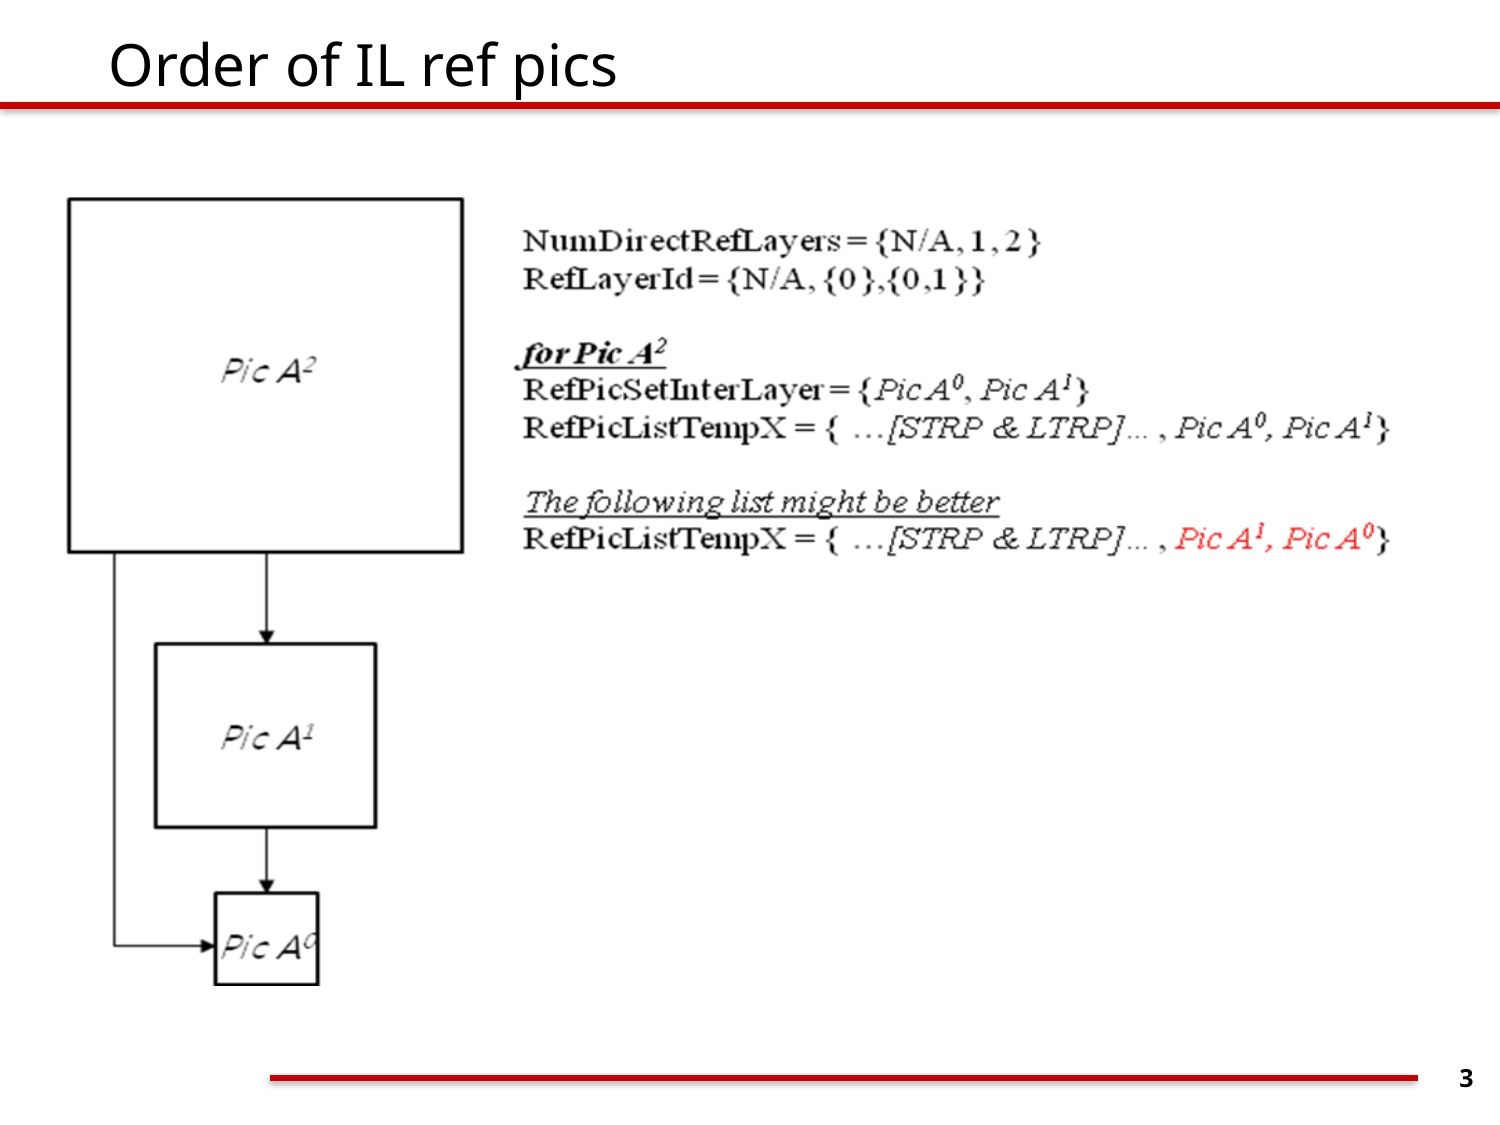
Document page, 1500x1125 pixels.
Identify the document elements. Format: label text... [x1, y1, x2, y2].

picture [64, 196, 1412, 988]
title Order of IL ref pics [93, 32, 1477, 94]
slide_number 3 [1417, 1054, 1489, 1114]
